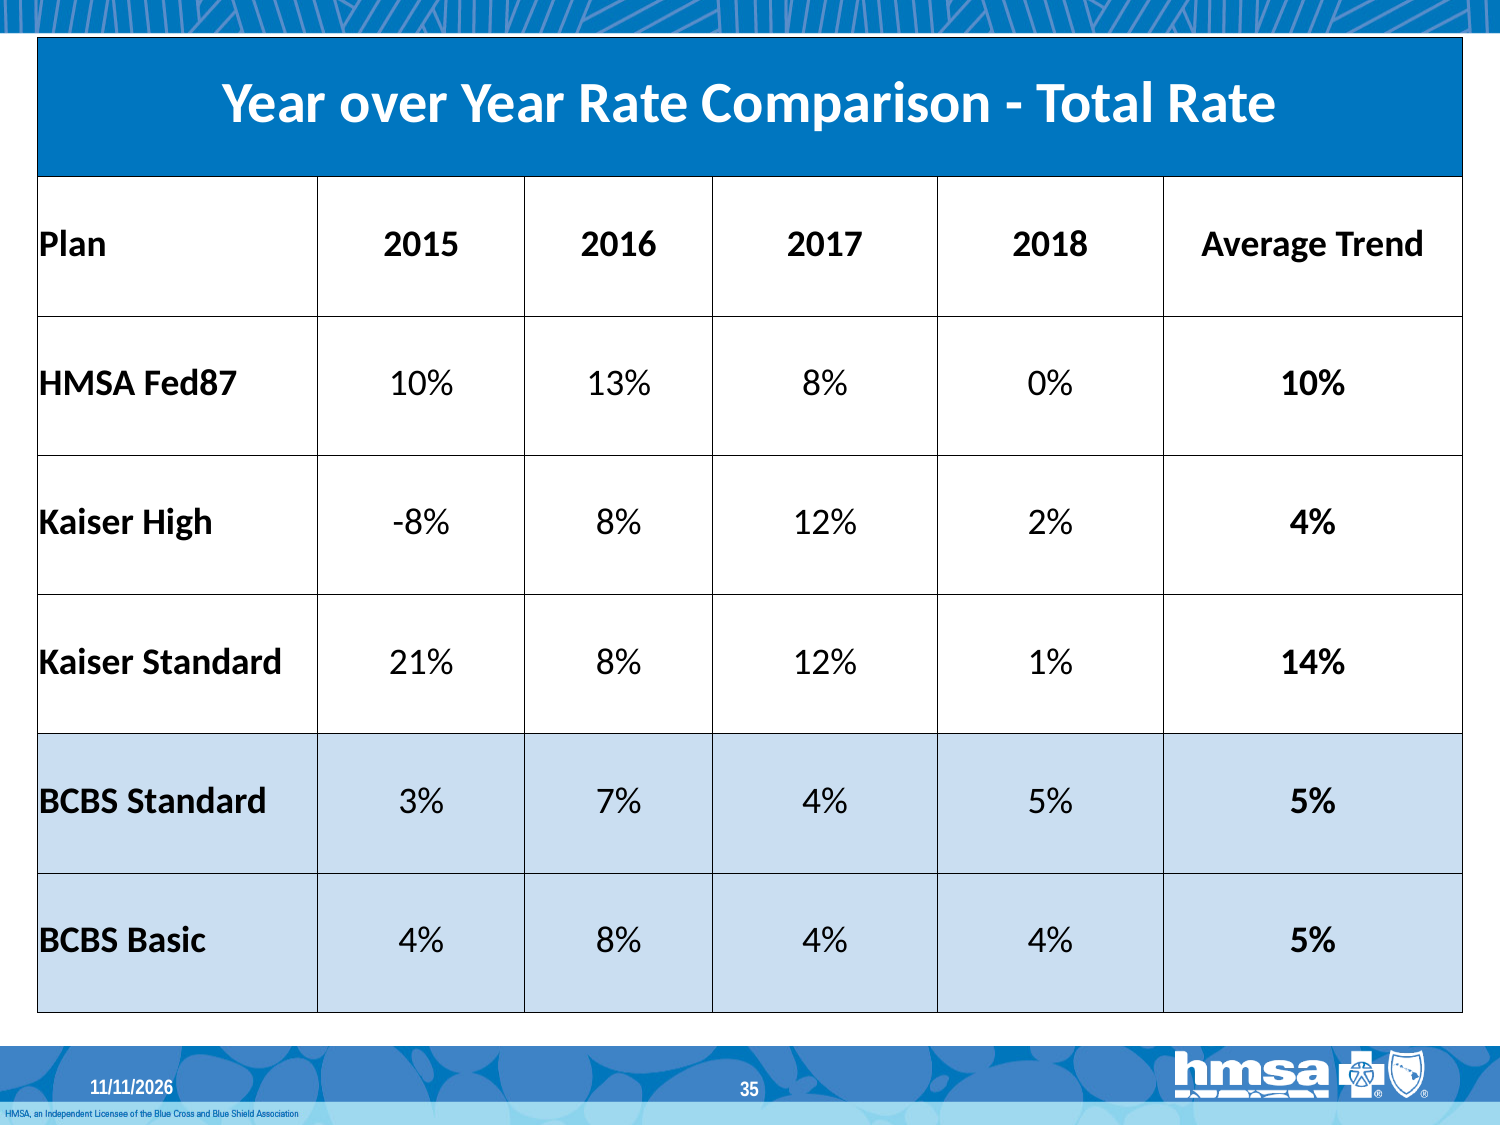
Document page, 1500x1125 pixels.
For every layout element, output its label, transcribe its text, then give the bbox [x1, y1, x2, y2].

picture [0, 1046, 1500, 1125]
table_cell 8% [525, 456, 712, 594]
table_cell 12% [713, 595, 937, 733]
table_cell 5% [1164, 874, 1462, 1012]
table_cell 5% [938, 734, 1163, 873]
table_cell Plan [38, 177, 317, 316]
table_cell Kaiser High [38, 456, 317, 594]
table_cell 13% [525, 317, 712, 455]
table_cell 8% [525, 874, 712, 1012]
table_cell 2015 [318, 177, 524, 316]
table_cell 2016 [525, 177, 712, 316]
table_cell 4% [713, 734, 937, 873]
table_cell 8% [525, 595, 712, 733]
table_cell 10% [1164, 317, 1462, 455]
table_cell BCBS Standard [38, 734, 317, 873]
slide_number 35 [725, 1064, 1075, 1113]
table_cell 5% [1164, 734, 1462, 873]
picture [0, 0, 1500, 34]
table_cell -8% [318, 456, 524, 594]
table_cell 1% [938, 595, 1163, 733]
table_cell 3% [318, 734, 524, 873]
table_cell BCBS Basic [38, 874, 317, 1012]
table_cell 4% [938, 874, 1163, 1012]
table_cell 2018 [938, 177, 1163, 316]
table_cell 4% [318, 874, 524, 1012]
table_cell 4% [1164, 456, 1462, 594]
table_cell 14% [1164, 595, 1462, 733]
table_cell 21% [318, 595, 524, 733]
table_cell 2017 [713, 177, 937, 316]
table_cell HMSA Fed87 [38, 317, 317, 455]
table_cell 12% [713, 456, 937, 594]
table_cell Kaiser Standard [38, 595, 317, 733]
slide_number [75, 1059, 425, 1113]
table_cell 2% [938, 456, 1163, 594]
table_cell 8% [713, 317, 937, 455]
table_header Year over Year Rate Comparison - Total Rate [38, 38, 1462, 176]
table_cell Average Trend [1164, 177, 1462, 316]
table_cell 10% [318, 317, 524, 455]
table_cell 7% [525, 734, 712, 873]
table_cell 0% [938, 317, 1163, 455]
table_cell 4% [713, 874, 937, 1012]
